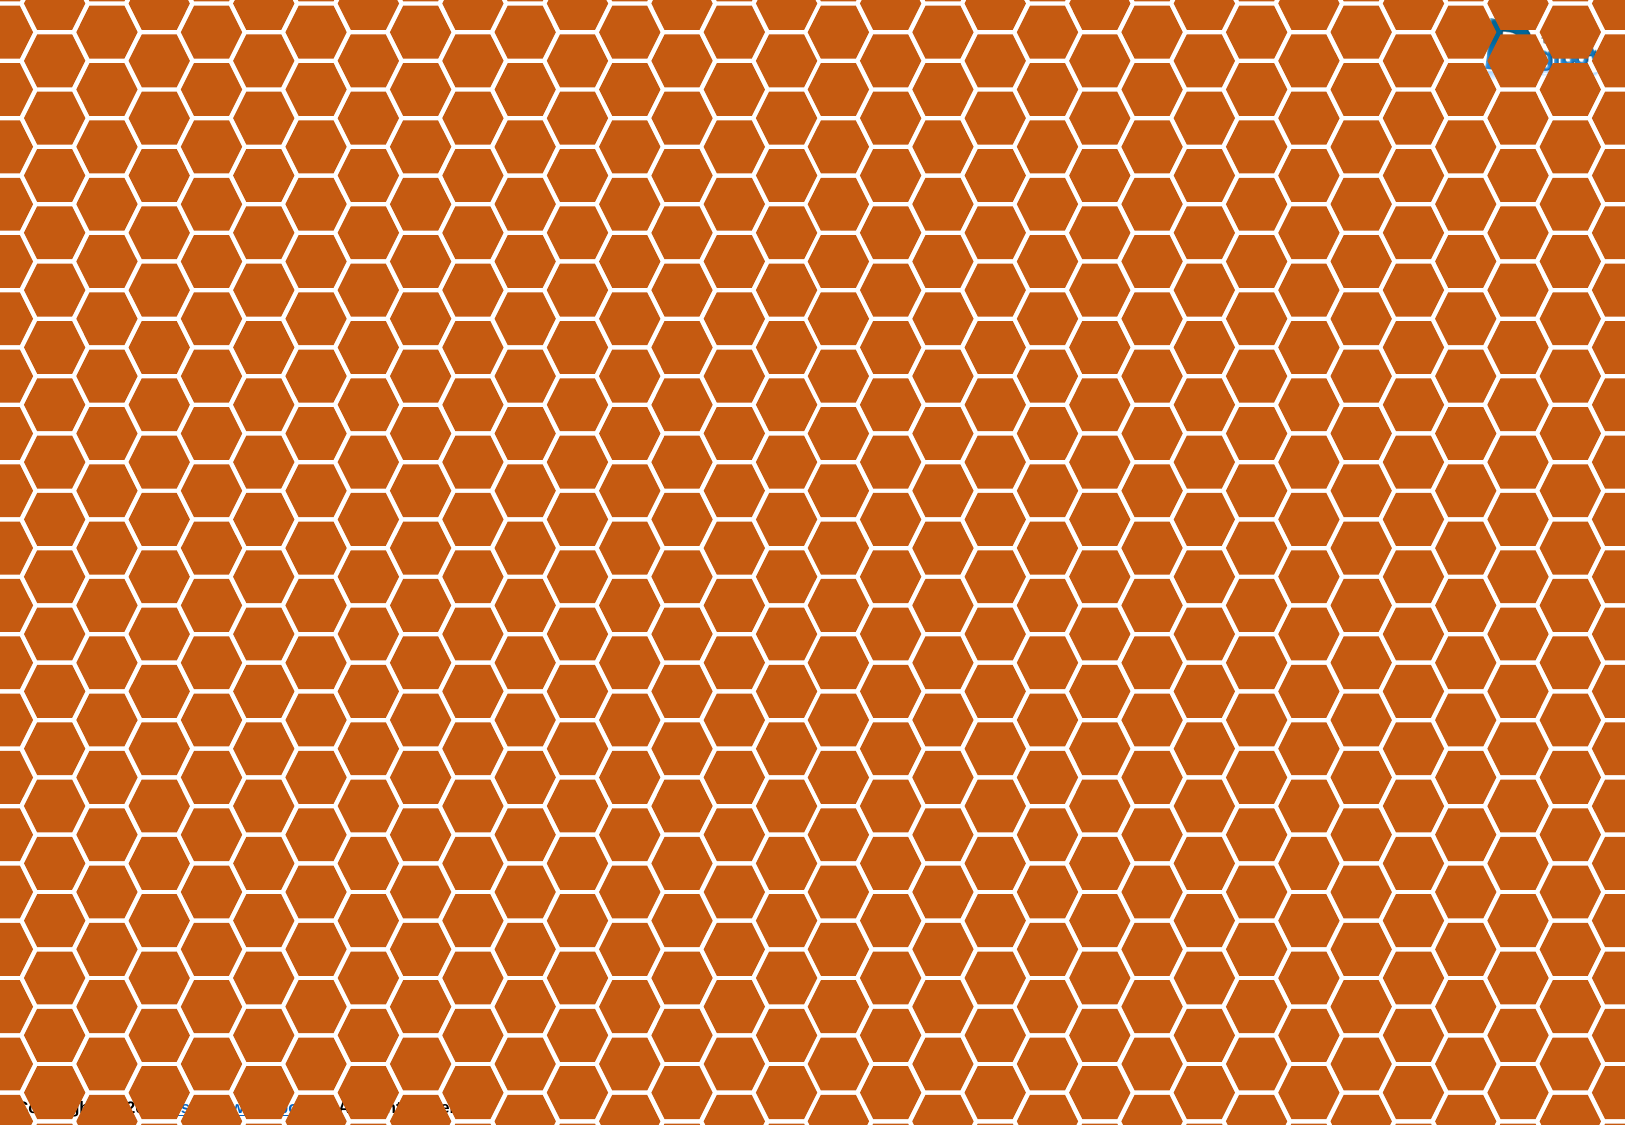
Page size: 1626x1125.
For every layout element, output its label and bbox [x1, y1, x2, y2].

text_box [284, 864, 348, 920]
text_box [493, 864, 610, 949]
text_box [1329, 692, 1446, 777]
text_box [1277, 1065, 1341, 1121]
text_box [1433, 692, 1498, 748]
text_box [597, 577, 662, 633]
text_box [597, 807, 662, 863]
text_box [22, 663, 87, 719]
text_box [0, 119, 35, 175]
text_box [1224, 864, 1289, 920]
text_box [1329, 234, 1394, 289]
text_box [493, 1007, 610, 1121]
text_box [1224, 1093, 1289, 1125]
text_box [127, 835, 192, 891]
text_box [963, 319, 1028, 375]
text_box [911, 463, 975, 519]
text_box [179, 4, 244, 60]
text_box [388, 807, 453, 863]
text_box [0, 405, 35, 461]
text_box [493, 348, 557, 404]
text_box [22, 491, 87, 547]
text_box [963, 549, 1028, 605]
text_box [545, 119, 662, 232]
text_box [1329, 979, 1394, 1035]
text_box [597, 979, 662, 1035]
text_box [336, 835, 401, 891]
text_box [1433, 635, 1498, 691]
text_box [1277, 491, 1341, 547]
text_box [1590, 434, 1625, 490]
text_box [441, 1065, 505, 1121]
text_box [1590, 606, 1625, 662]
text_box [22, 434, 139, 519]
text_box [1224, 692, 1289, 748]
text_box [545, 434, 610, 490]
text_box [336, 778, 401, 834]
text_box [441, 778, 505, 834]
text_box [336, 893, 453, 977]
text_box [1486, 491, 1550, 547]
text_box [911, 205, 1028, 318]
text_box [1224, 119, 1289, 175]
text_box [545, 778, 610, 834]
text_box [284, 1093, 348, 1125]
text_box [388, 692, 453, 748]
text_box [975, 1093, 1080, 1125]
text_box [1120, 606, 1237, 691]
text_box [336, 434, 401, 490]
text_box [597, 62, 662, 118]
text_box [0, 1036, 35, 1092]
text_box [22, 0, 87, 31]
text_box [597, 749, 662, 805]
text_box [75, 234, 139, 289]
text_box [1120, 405, 1184, 461]
text_box [911, 692, 975, 748]
picture [1596, 18, 1602, 29]
text_box [127, 1065, 192, 1121]
text_box [1067, 33, 1132, 89]
text_box [441, 262, 505, 318]
text_box [1486, 90, 1550, 146]
text_box [911, 348, 975, 404]
text_box [22, 778, 139, 863]
text_box [0, 721, 87, 805]
text_box [127, 0, 192, 31]
text_box [22, 4, 139, 89]
text_box [231, 148, 296, 204]
text_box [231, 319, 296, 375]
text_box [0, 4, 35, 60]
text_box [0, 635, 35, 691]
text_box [22, 148, 87, 204]
text_box [388, 90, 505, 175]
text_box [0, 291, 35, 347]
text_box [1224, 291, 1289, 347]
text_box [0, 549, 87, 633]
text_box [545, 377, 610, 433]
text_box [22, 377, 87, 433]
text_box [0, 1093, 35, 1125]
text_box [1015, 635, 1080, 691]
text_box [388, 405, 453, 461]
text_box [1329, 119, 1394, 175]
text_box [963, 893, 1028, 949]
text_box [0, 62, 35, 118]
text_box [0, 348, 35, 404]
text_box [1590, 663, 1625, 719]
text_box [1224, 176, 1341, 261]
text_box [388, 348, 505, 433]
text_box [284, 692, 348, 748]
text_box [963, 1007, 1028, 1063]
text_box [911, 1093, 975, 1125]
text_box [1590, 1065, 1625, 1121]
text_box [493, 119, 557, 175]
text_box [1277, 635, 1394, 719]
text_box [1120, 4, 1237, 89]
text_box [1172, 0, 1237, 31]
text_box [1224, 348, 1289, 404]
text_box [75, 1093, 139, 1125]
text_box [336, 377, 401, 433]
text_box [1538, 62, 1603, 118]
text_box [1015, 520, 1080, 576]
text_box [441, 893, 505, 949]
text_box [1224, 4, 1289, 60]
text_box [1172, 377, 1237, 433]
text_box [75, 405, 139, 461]
text_box [597, 291, 662, 347]
text_box [1172, 549, 1289, 633]
text_box [1381, 205, 1446, 261]
text_box [1067, 549, 1132, 605]
text_box [650, 835, 714, 891]
text_box [1538, 348, 1603, 404]
text_box [441, 721, 505, 777]
picture [1485, 45, 1496, 82]
text_box [284, 577, 348, 633]
text_box [1172, 1065, 1237, 1121]
text_box [336, 721, 453, 805]
text_box [1277, 606, 1341, 662]
text_box [179, 62, 244, 118]
text_box [1486, 778, 1550, 834]
text_box [1590, 893, 1625, 949]
text_box [650, 893, 714, 949]
text_box [1015, 4, 1080, 60]
text_box [0, 463, 35, 519]
text_box [1067, 663, 1132, 719]
text_box [388, 176, 505, 261]
text_box [231, 835, 296, 891]
text_box [545, 262, 610, 318]
text_box [127, 319, 192, 375]
text_box [1224, 463, 1289, 519]
text_box [336, 0, 401, 31]
text_box [650, 778, 714, 834]
text_box [1277, 262, 1341, 318]
text_box [1120, 864, 1184, 920]
text_box [545, 950, 610, 1006]
text_box [1329, 291, 1394, 347]
text_box [179, 463, 244, 519]
text_box [0, 520, 35, 576]
text_box [1590, 950, 1625, 1006]
text_box [1224, 807, 1289, 863]
text_box [1486, 319, 1550, 375]
text_box [1277, 319, 1341, 375]
text_box [911, 33, 1028, 146]
text_box [493, 663, 610, 777]
text_box [1590, 721, 1625, 777]
text_box [493, 405, 557, 461]
text_box [1224, 520, 1289, 576]
text_box [284, 807, 348, 863]
text_box [1381, 119, 1498, 232]
text_box [127, 950, 296, 1035]
text_box [597, 405, 662, 461]
text_box [1120, 1093, 1224, 1125]
text_box [1015, 119, 1080, 175]
text_box [911, 1036, 975, 1092]
text_box [22, 319, 87, 375]
text_box [1538, 405, 1603, 461]
text_box [441, 835, 505, 891]
text_box [127, 577, 296, 662]
text_box [1433, 405, 1498, 461]
text_box [336, 549, 453, 633]
text_box [1329, 749, 1394, 805]
text_box [597, 1036, 767, 1121]
text_box [963, 663, 1028, 719]
text_box [1538, 463, 1625, 547]
text_box [0, 176, 35, 232]
text_box [1172, 205, 1289, 289]
text_box [231, 549, 296, 605]
text_box [1329, 348, 1394, 404]
text_box [441, 148, 505, 204]
text_box [493, 4, 557, 60]
text_box [75, 864, 139, 920]
text_box [231, 491, 296, 547]
text_box [493, 234, 557, 289]
text_box [597, 1093, 662, 1125]
text_box [388, 234, 453, 289]
text_box [1329, 405, 1394, 461]
text_box [493, 463, 557, 519]
text_box [127, 1007, 192, 1063]
text_box [284, 119, 348, 175]
text_box [1538, 291, 1625, 375]
text_box [388, 520, 505, 605]
text_box [127, 491, 192, 547]
text_box [1015, 463, 1080, 519]
text_box [1381, 33, 1446, 89]
text_box [1590, 262, 1625, 318]
text_box [1224, 1036, 1289, 1092]
text_box [179, 520, 244, 576]
text_box [1067, 148, 1132, 204]
text_box [179, 635, 244, 691]
text_box [75, 119, 139, 175]
text_box [963, 1065, 1028, 1121]
text_box [179, 176, 244, 232]
text_box [597, 663, 714, 748]
text_box [1277, 950, 1341, 1006]
text_box [650, 606, 714, 662]
text_box [388, 1036, 453, 1092]
text_box [1172, 319, 1237, 375]
text_box [231, 1065, 296, 1121]
text_box [1381, 491, 1498, 576]
text_box [1015, 348, 1080, 404]
text_box [1433, 807, 1498, 863]
text_box [1120, 1036, 1184, 1092]
text_box [441, 663, 505, 719]
text_box [963, 835, 1028, 891]
text_box [1015, 1036, 1080, 1092]
text_box [493, 749, 557, 805]
text_box [650, 205, 714, 261]
text_box [179, 692, 244, 748]
text_box [75, 62, 192, 146]
text_box [1486, 721, 1550, 777]
text_box [911, 979, 975, 1035]
text_box [127, 663, 192, 719]
text_box [650, 33, 714, 89]
text_box [1538, 921, 1603, 977]
text_box [179, 348, 244, 404]
text_box [1381, 950, 1446, 1006]
text_box [336, 319, 401, 375]
text_box [1433, 463, 1498, 519]
text_box [1329, 1093, 1394, 1125]
text_box [545, 491, 714, 576]
text_box [1329, 176, 1394, 232]
text_box [336, 491, 401, 547]
text_box [650, 1007, 714, 1063]
text_box [1590, 1007, 1625, 1063]
text_box [75, 176, 139, 232]
text_box [284, 979, 348, 1035]
text_box [545, 835, 610, 891]
text_box [75, 749, 139, 805]
text_box [1329, 520, 1446, 605]
text_box [231, 1007, 296, 1063]
text_box [963, 405, 1132, 490]
text_box [231, 0, 296, 31]
text_box [545, 319, 714, 404]
text_box [1067, 950, 1132, 1006]
text_box [1381, 0, 1550, 60]
text_box [231, 262, 296, 318]
text_box [1172, 721, 1289, 805]
text_box [1120, 176, 1184, 232]
text_box [284, 921, 348, 977]
text_box [1224, 405, 1289, 461]
text_box [493, 1093, 557, 1125]
text_box [493, 577, 557, 633]
text_box [1067, 491, 1132, 547]
text_box [75, 520, 139, 576]
text_box [911, 119, 975, 175]
text_box [22, 950, 87, 1006]
text_box [0, 979, 87, 1063]
text_box [1277, 377, 1341, 433]
text_box [1590, 377, 1625, 433]
text_box [1538, 635, 1603, 691]
text_box [1067, 721, 1132, 777]
text_box [388, 463, 453, 519]
text_box [441, 606, 505, 662]
text_box [1329, 62, 1394, 118]
text_box [1224, 62, 1289, 118]
text_box [650, 950, 714, 1006]
text_box [1433, 979, 1498, 1035]
text_box [963, 148, 1028, 204]
text_box [231, 62, 348, 146]
text_box [650, 90, 714, 146]
text_box [22, 606, 139, 691]
text_box [1590, 835, 1625, 891]
text_box [1329, 835, 1446, 949]
text_box [1381, 377, 1446, 433]
text_box [911, 635, 975, 691]
text_box [284, 4, 401, 89]
text_box [597, 635, 662, 691]
text_box [1381, 778, 1446, 834]
text_box [179, 1036, 244, 1092]
text_box [1015, 692, 1080, 748]
text_box [179, 807, 244, 863]
text_box [1590, 778, 1625, 834]
text_box [963, 921, 1080, 1035]
text_box [127, 377, 192, 433]
text_box [597, 921, 662, 977]
text_box [22, 262, 87, 318]
text_box [1277, 90, 1341, 146]
text_box [22, 1065, 87, 1121]
text_box [127, 549, 192, 605]
text_box [1433, 921, 1498, 977]
text_box [0, 807, 35, 863]
text_box [1120, 778, 1237, 863]
text_box [1538, 1093, 1603, 1125]
text_box [1067, 1065, 1132, 1121]
text_box [1172, 148, 1237, 204]
text_box [702, 0, 923, 1125]
text_box [1590, 33, 1625, 89]
text_box [1224, 635, 1289, 691]
text_box [441, 0, 505, 31]
text_box [1277, 835, 1341, 891]
text_box [441, 1007, 505, 1063]
text_box [1015, 291, 1080, 347]
text_box [493, 921, 557, 977]
text_box [1015, 62, 1080, 118]
text_box [231, 721, 296, 777]
text_box [1486, 606, 1550, 662]
text_box [1486, 663, 1603, 748]
text_box [1277, 33, 1341, 89]
text_box [127, 721, 192, 777]
text_box [911, 807, 975, 863]
text_box [75, 348, 139, 404]
text_box [1329, 807, 1394, 863]
text_box [650, 377, 714, 433]
text_box [1590, 90, 1625, 146]
text_box [1120, 262, 1237, 347]
text_box [963, 491, 1028, 547]
text_box [963, 749, 1132, 863]
text_box [284, 348, 348, 404]
text_box [1381, 434, 1446, 490]
text_box [75, 979, 139, 1035]
text_box [231, 205, 296, 261]
text_box [963, 577, 1132, 662]
text_box [1486, 148, 1550, 204]
text_box [127, 405, 296, 490]
text_box [650, 262, 714, 318]
text_box [1172, 835, 1237, 891]
text_box [493, 520, 557, 576]
text_box [1015, 176, 1080, 232]
text_box [963, 377, 1028, 433]
text_box [179, 119, 244, 175]
text_box [0, 692, 35, 748]
text_box [1067, 893, 1132, 949]
text_box [1486, 205, 1550, 261]
text_box [388, 291, 453, 347]
text_box [1067, 0, 1132, 31]
text_box [1486, 434, 1550, 490]
text_box [963, 721, 1028, 777]
text_box [1538, 119, 1625, 232]
text_box [441, 491, 505, 547]
text_box [179, 921, 244, 977]
text_box [127, 234, 244, 318]
text_box [1329, 4, 1394, 60]
text_box [1120, 434, 1237, 519]
text_box [1486, 1007, 1603, 1121]
text_box [388, 62, 453, 118]
text_box [179, 1093, 284, 1125]
text_box [75, 577, 139, 633]
text_box [545, 33, 610, 89]
text_box [1381, 90, 1446, 146]
text_box [911, 405, 975, 461]
text_box [284, 234, 348, 289]
text_box [284, 520, 348, 576]
text_box [1172, 893, 1289, 977]
text_box [911, 520, 975, 576]
text_box [1277, 549, 1341, 605]
text_box [1486, 33, 1550, 89]
text_box [1381, 262, 1446, 318]
text_box [545, 205, 610, 261]
text_box [545, 549, 610, 605]
text_box [231, 663, 296, 719]
text_box [1433, 577, 1498, 633]
text_box [1277, 148, 1341, 204]
text_box [545, 606, 610, 662]
text_box [1538, 979, 1603, 1035]
text_box [75, 1036, 139, 1092]
text_box [963, 0, 1028, 31]
text_box [0, 864, 35, 920]
text_box [1433, 234, 1498, 289]
text_box [493, 176, 557, 232]
text_box [545, 90, 610, 146]
text_box [179, 291, 244, 347]
text_box [231, 377, 296, 433]
text_box [1486, 262, 1550, 318]
text_box [911, 921, 975, 977]
text_box [650, 549, 714, 605]
text_box [0, 205, 87, 289]
text_box [1381, 291, 1498, 404]
text_box [597, 463, 662, 519]
text_box [1433, 1036, 1498, 1092]
text_box [127, 749, 296, 834]
text_box [1120, 749, 1184, 805]
text_box [1538, 0, 1625, 60]
text_box [1277, 434, 1341, 490]
text_box [127, 893, 192, 949]
text_box [911, 291, 975, 347]
text_box [231, 893, 296, 949]
text_box [911, 864, 975, 920]
text_box [597, 864, 662, 920]
text_box [911, 577, 975, 633]
text_box [1067, 205, 1132, 261]
text_box [1538, 749, 1603, 805]
text_box [1329, 463, 1394, 519]
text_box [336, 1065, 453, 1125]
text_box [336, 148, 401, 204]
text_box [75, 692, 139, 748]
picture [1530, 18, 1602, 82]
text_box [336, 205, 401, 261]
text_box [441, 291, 557, 375]
text_box [1067, 1007, 1132, 1063]
text_box [493, 979, 557, 1035]
text_box [1067, 377, 1132, 433]
text_box [284, 606, 401, 691]
text_box [1120, 520, 1184, 576]
text_box [1433, 62, 1498, 118]
text_box [1277, 893, 1341, 949]
text_box [1486, 520, 1603, 605]
text_box [1486, 835, 1603, 949]
text_box [1486, 950, 1550, 1006]
text_box [493, 62, 557, 118]
text_box [1538, 807, 1603, 863]
text_box [1015, 234, 1132, 318]
text_box [1538, 234, 1603, 289]
text_box [1433, 1093, 1498, 1125]
text_box [1067, 62, 1184, 146]
text_box [284, 291, 348, 347]
text_box [1277, 1007, 1341, 1063]
text_box [1172, 491, 1237, 547]
text_box [1067, 835, 1132, 891]
text_box [284, 749, 348, 805]
text_box [441, 434, 505, 490]
text_box [1381, 606, 1446, 662]
text_box [650, 434, 714, 490]
text_box [1120, 577, 1184, 633]
text_box [1433, 749, 1498, 805]
text_box [336, 950, 401, 1006]
text_box [388, 864, 453, 920]
text_box [231, 33, 296, 89]
text_box [493, 807, 557, 863]
text_box [284, 176, 348, 232]
text_box [22, 835, 87, 891]
text_box [336, 90, 401, 146]
text_box [336, 262, 401, 318]
text_box [75, 921, 139, 977]
text_box [1329, 577, 1394, 633]
text_box [284, 405, 348, 461]
text_box [1120, 348, 1184, 404]
text_box [1329, 921, 1394, 977]
text_box [1277, 721, 1341, 777]
text_box [911, 4, 975, 60]
text_box [650, 148, 714, 204]
text_box [336, 979, 453, 1063]
text_box [911, 176, 975, 232]
text_box [1277, 778, 1341, 834]
text_box [1538, 577, 1603, 633]
text_box [1277, 0, 1341, 31]
text_box [1120, 921, 1184, 977]
text_box [493, 635, 557, 691]
text_box [1590, 549, 1625, 605]
text_box [1486, 377, 1550, 433]
text_box [650, 721, 714, 777]
text_box [127, 205, 192, 261]
text_box [1120, 234, 1184, 289]
text_box [1590, 205, 1625, 261]
text_box [75, 291, 139, 347]
text_box [284, 463, 348, 519]
text_box [0, 893, 87, 977]
text_box [441, 950, 505, 1006]
text_box [911, 749, 975, 805]
text_box [597, 234, 662, 289]
text_box [1329, 1007, 1446, 1121]
text_box [1015, 864, 1080, 920]
text_box [545, 0, 714, 60]
text_box [1172, 979, 1289, 1063]
text_box [127, 33, 192, 89]
text_box [1120, 692, 1184, 748]
text_box [1172, 663, 1237, 719]
text_box [1433, 864, 1498, 920]
text_box [22, 90, 87, 146]
text_box [1381, 663, 1446, 719]
text_box [388, 4, 505, 89]
text_box [127, 148, 192, 204]
text_box [1120, 950, 1237, 1035]
text_box [1067, 319, 1132, 375]
text_box [336, 635, 453, 719]
text_box [284, 1036, 348, 1092]
text_box [1120, 90, 1237, 175]
text_box [179, 864, 244, 920]
